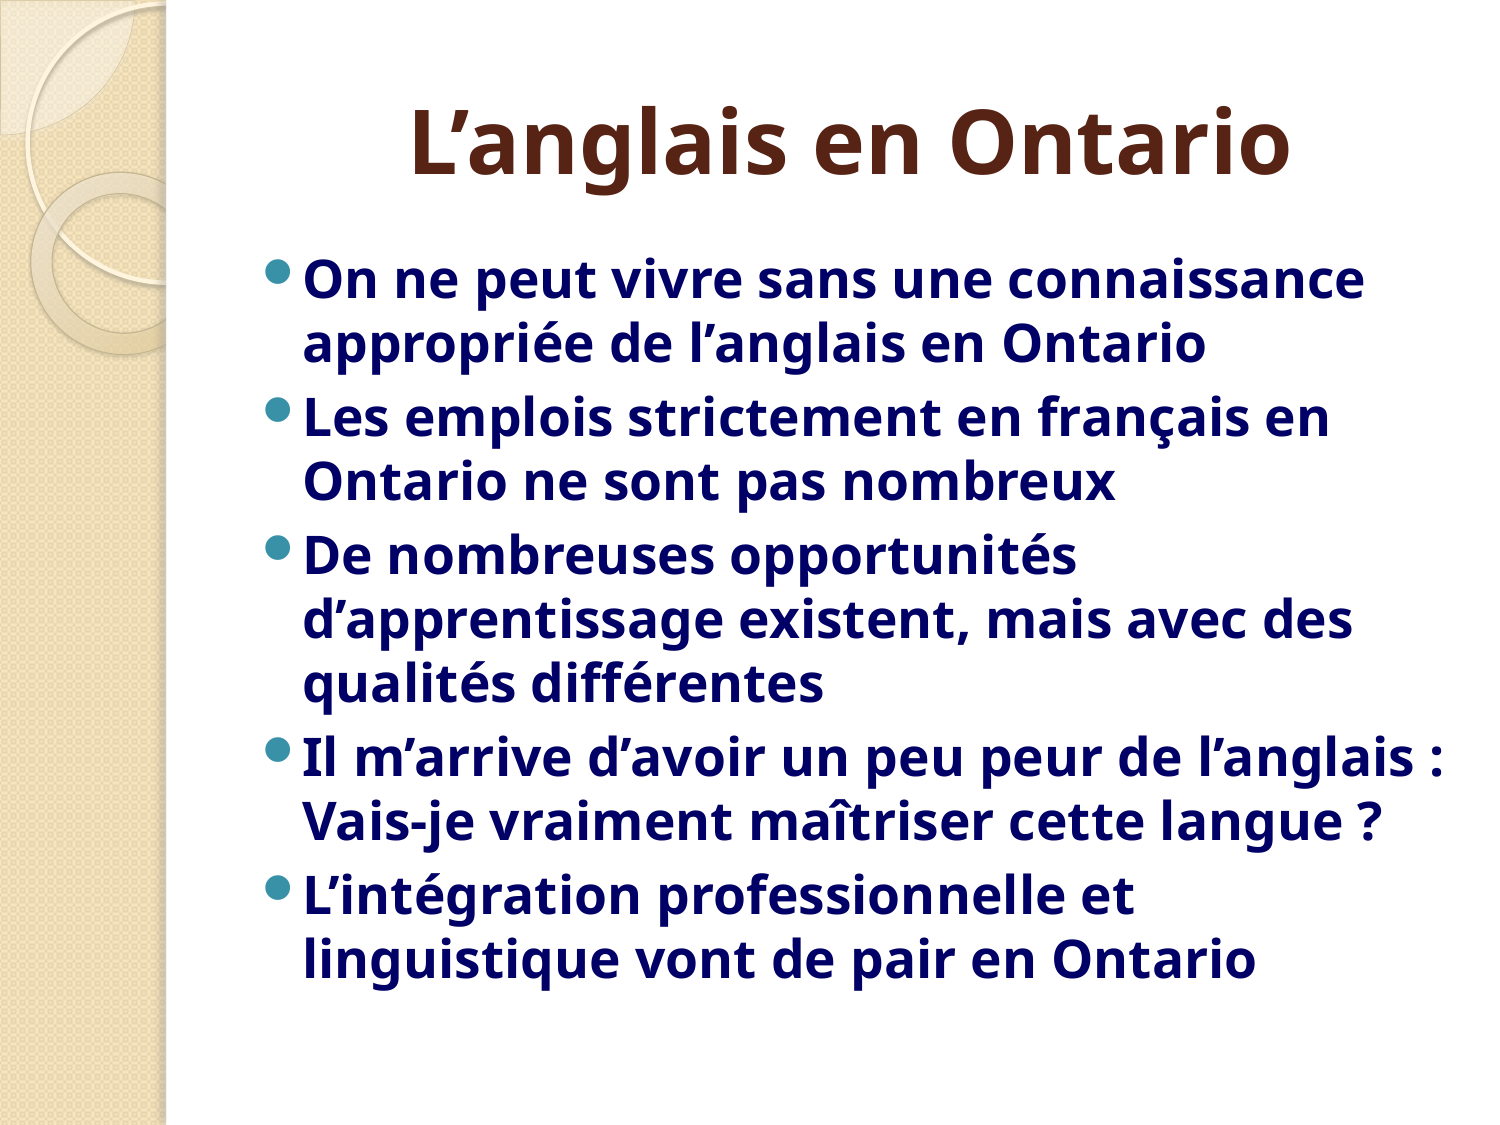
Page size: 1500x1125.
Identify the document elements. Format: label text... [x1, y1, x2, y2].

list On ne peut vivre sans une connaissance appropriée de l’anglais en Ontario Les emplois strictement en français en Ontario ne sont pas nombreux De nombreuses opportunités d’apprentissage existent, mais avec des qualités différentes Il m’arrive d’avoir un peu peur de l’anglais : Vais-je vraiment maîtriser cette langue ? L’intégration professionnelle et linguistique vont de pair en Ontario [235, 237, 1466, 1025]
title L’anglais en Ontario [235, 45, 1466, 233]
